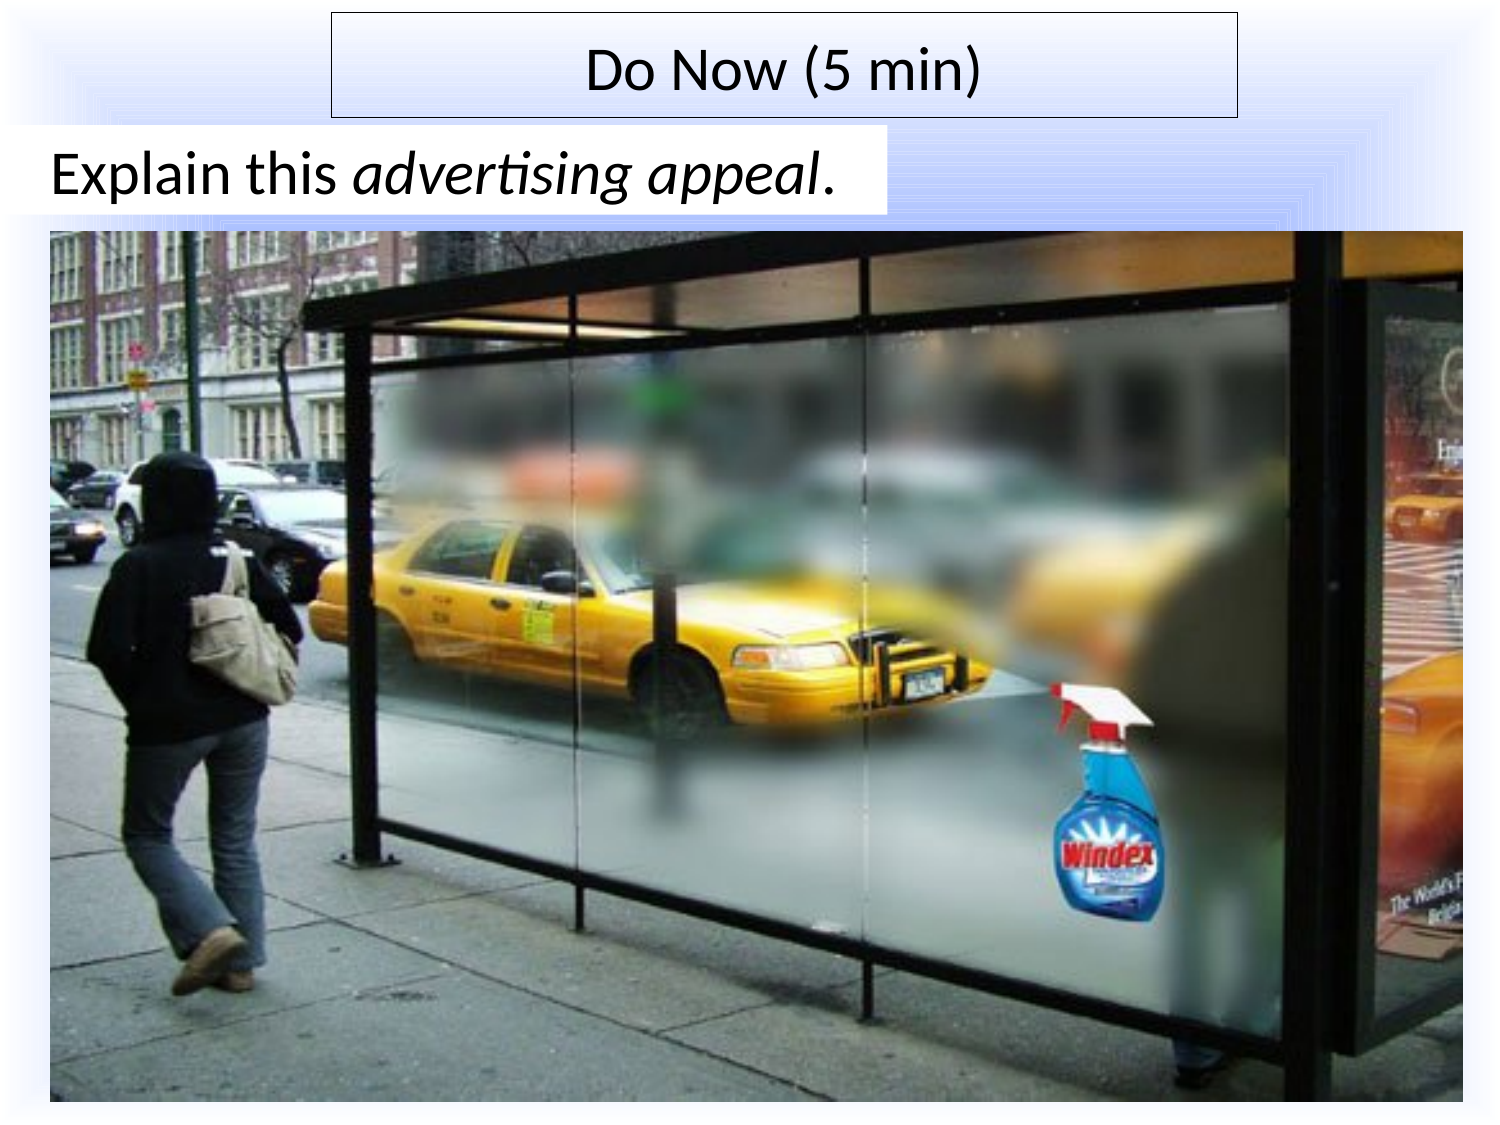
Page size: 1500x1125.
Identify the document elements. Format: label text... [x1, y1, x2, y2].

text_box Do Now (5 min) [331, 12, 1238, 118]
text_box Explain this advertising appeal. [0, 125, 888, 215]
picture [49, 230, 1463, 1102]
